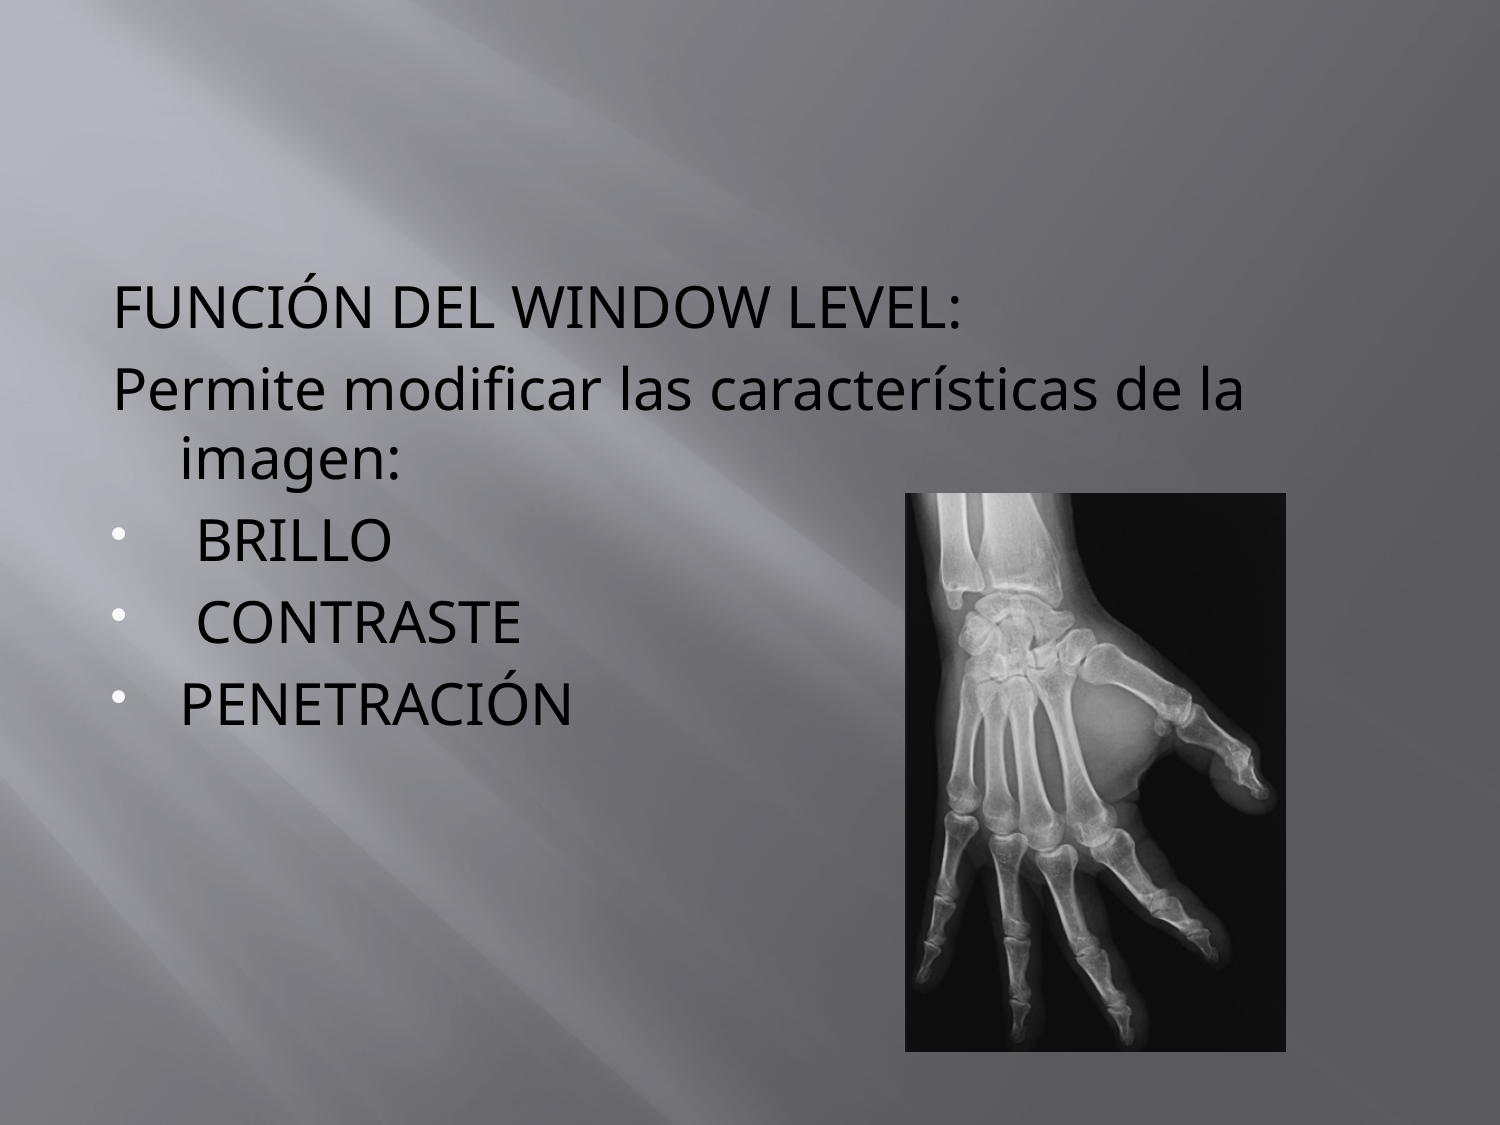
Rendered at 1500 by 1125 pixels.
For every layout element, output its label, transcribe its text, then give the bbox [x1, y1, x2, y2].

picture [905, 493, 1287, 1052]
list FUNCIÓN DEL WINDOW LEVEL: Permite modificar las características de la imagen: BRILLO CONTRASTE PENETRACIÓN [75, 262, 1425, 1035]
